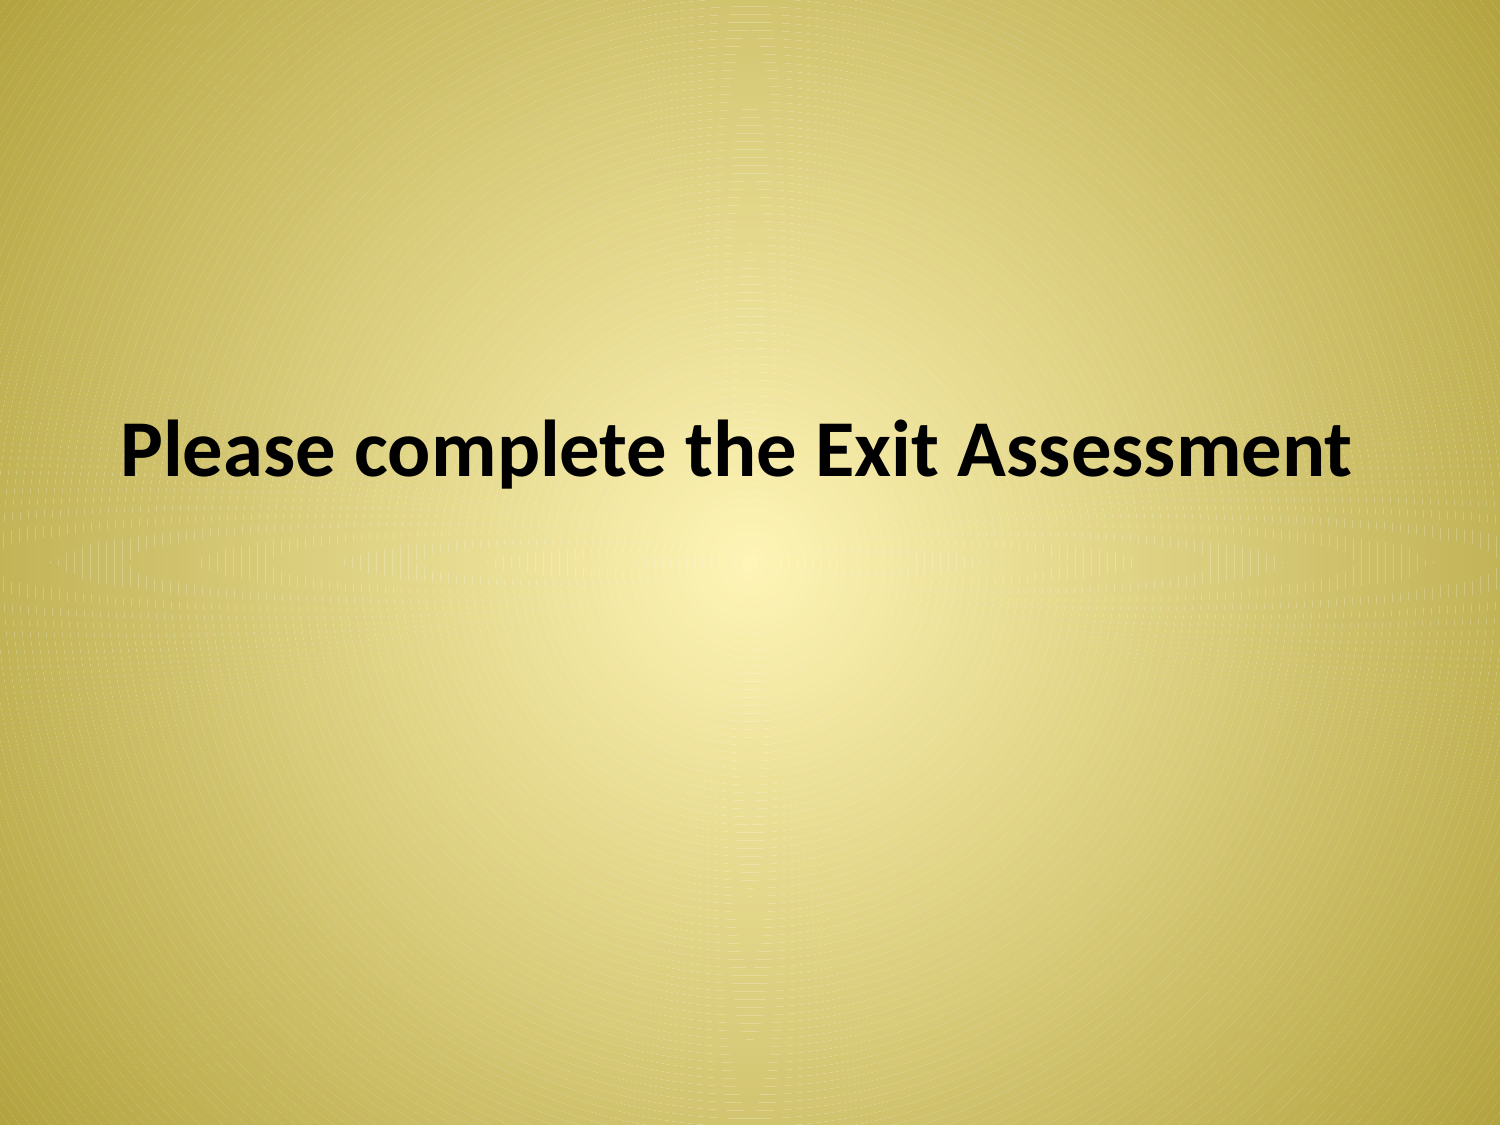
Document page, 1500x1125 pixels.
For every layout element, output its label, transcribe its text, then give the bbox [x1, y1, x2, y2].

title Please complete the Exit Assessment [62, 350, 1413, 538]
